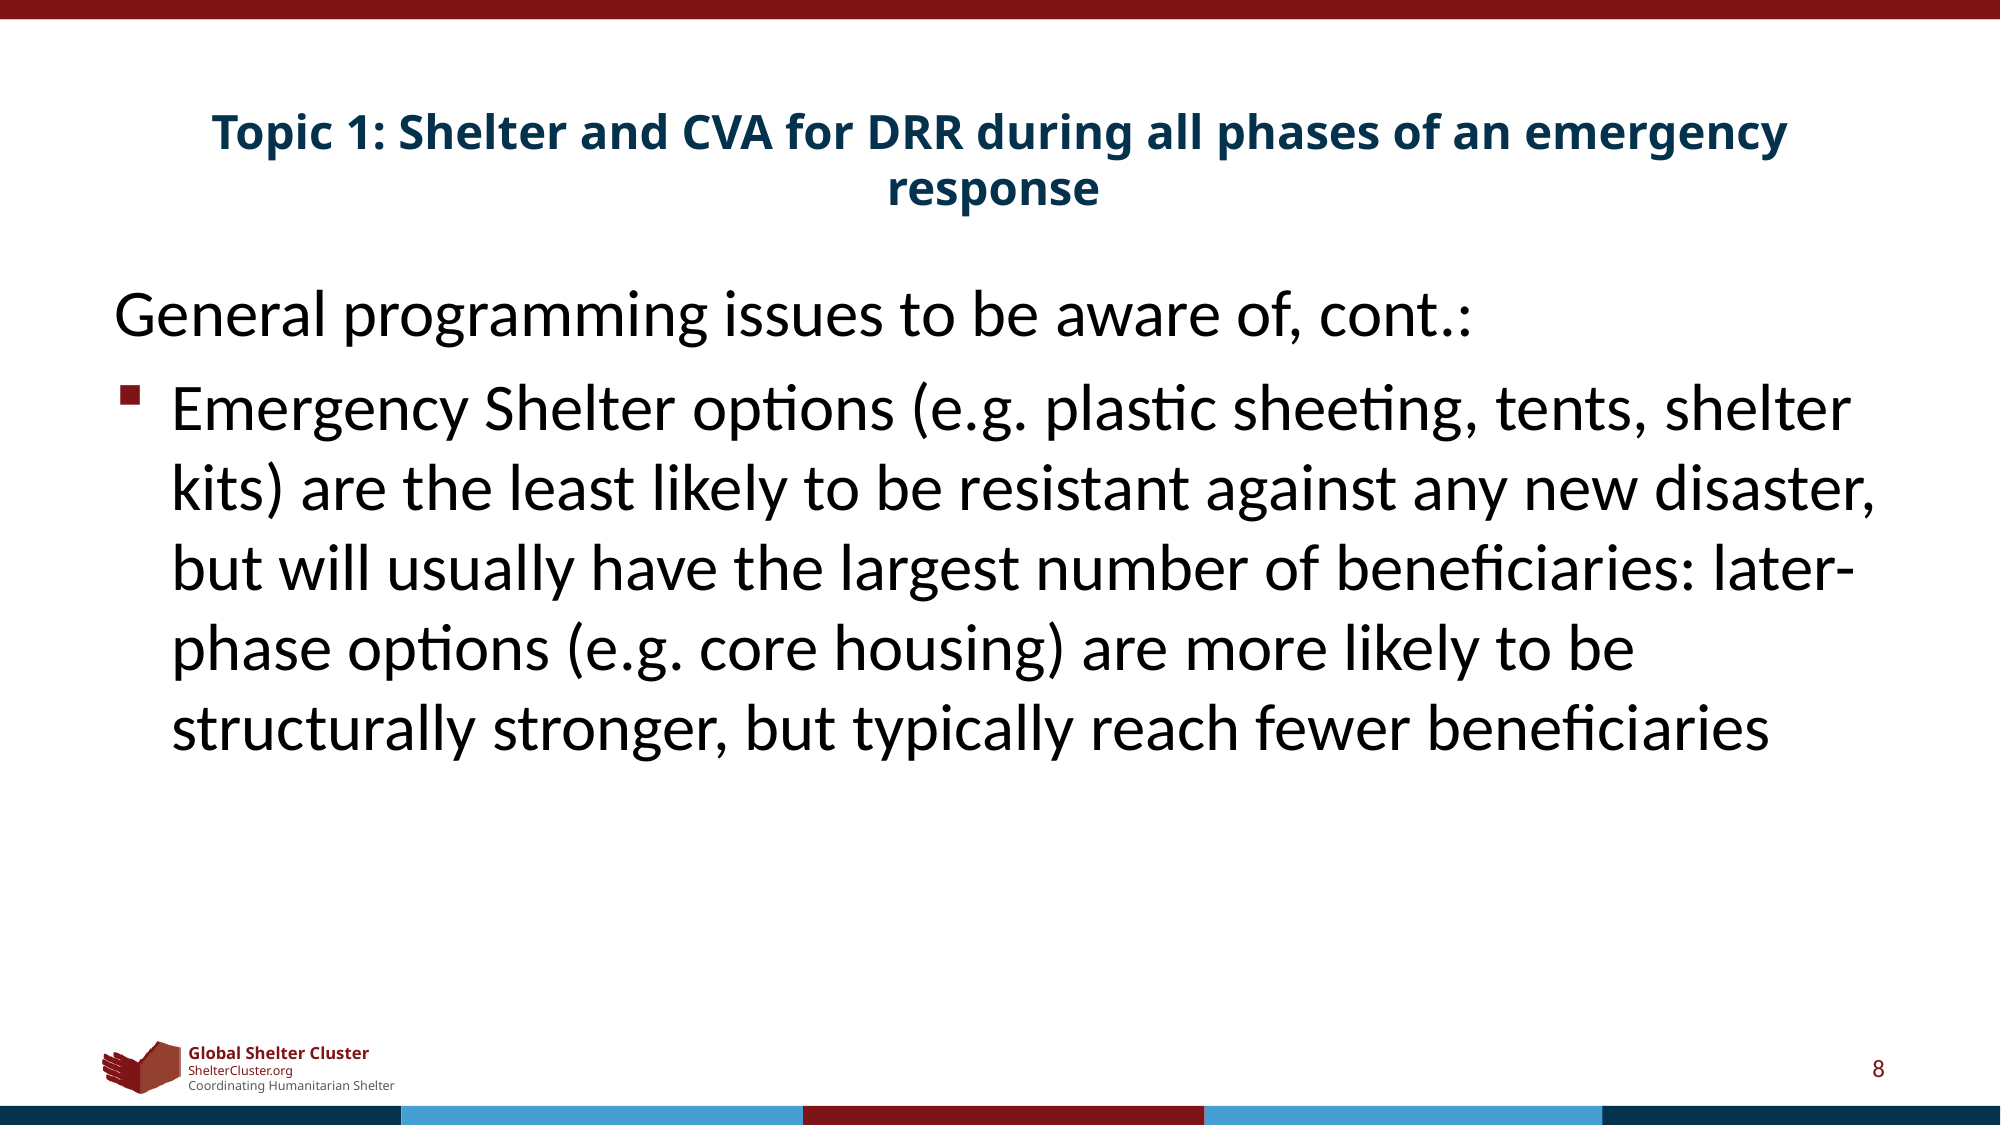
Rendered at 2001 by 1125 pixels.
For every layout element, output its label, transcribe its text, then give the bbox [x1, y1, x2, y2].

slide_number 8 [1433, 1037, 1900, 1098]
picture [102, 1041, 181, 1094]
list General programming issues to be aware of, cont.: Emergency Shelter options (e.g. plastic sheeting, tents, shelter kits) are the least likely to be resistant against any new disaster, but will usually have the largest number of beneficiaries: later-phase options (e.g. core housing) are more likely to be structurally stronger, but typically reach fewer beneficiaries [99, 262, 1900, 1005]
title Topic 1: Shelter and CVA for DRR during all phases of an emergency response [99, 93, 1900, 262]
